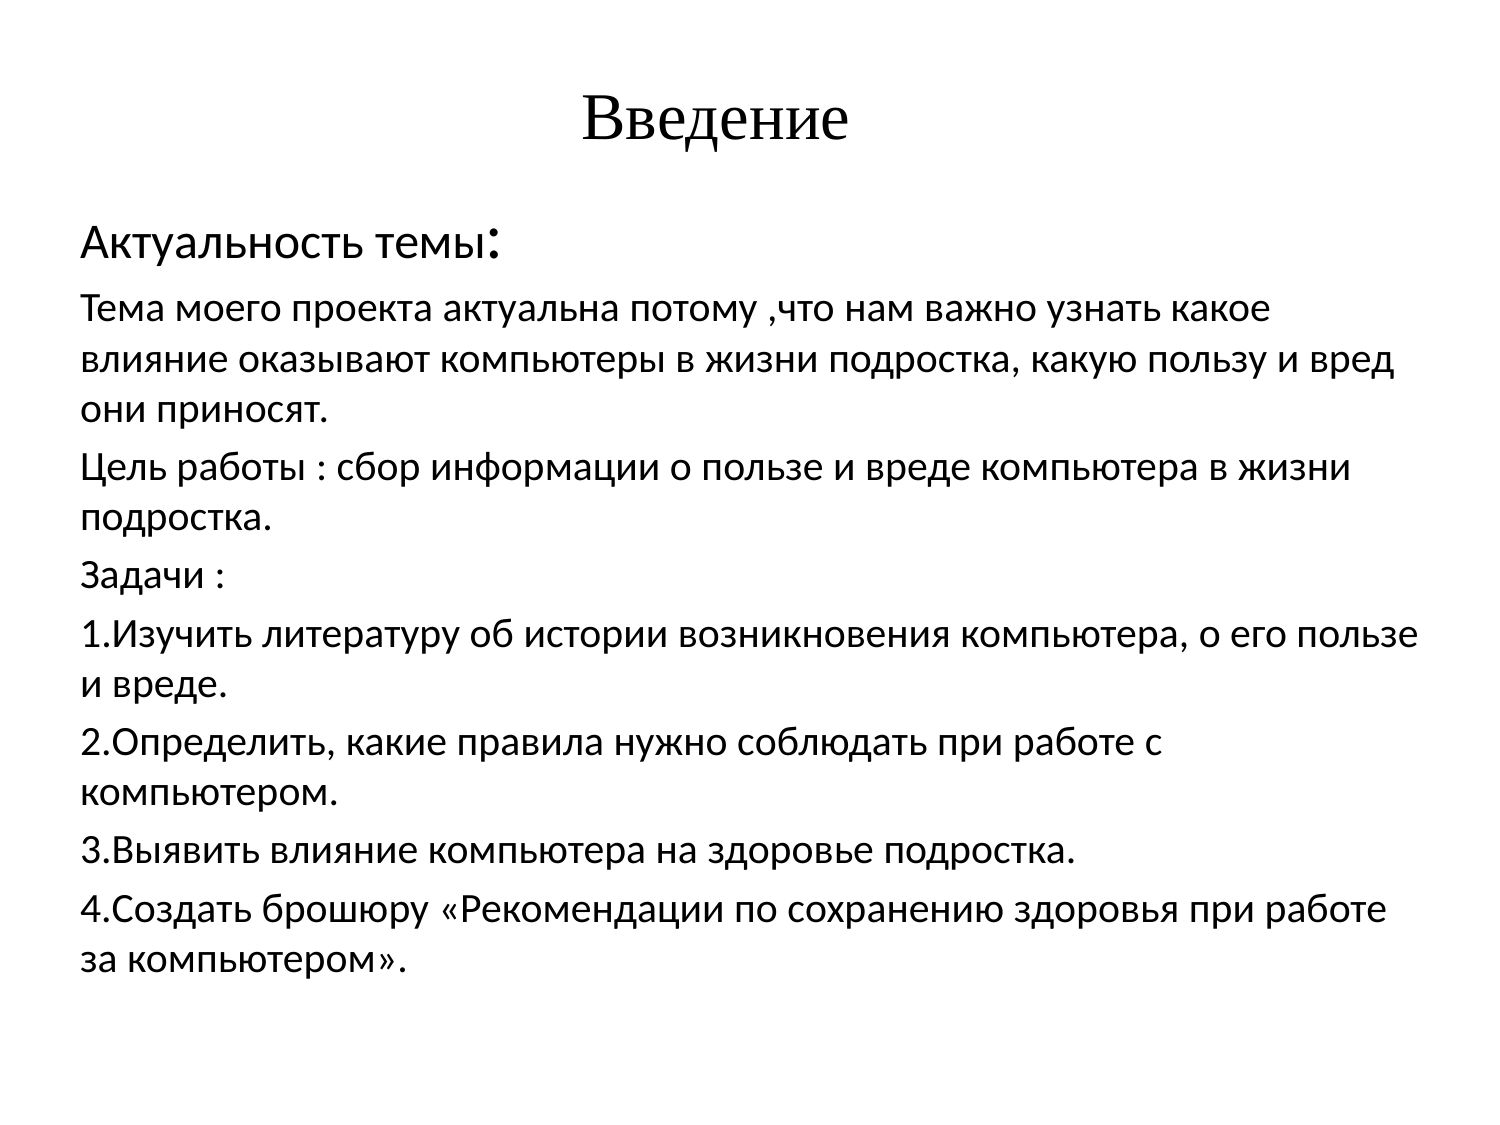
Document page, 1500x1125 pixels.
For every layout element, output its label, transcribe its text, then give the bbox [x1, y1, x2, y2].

title Введение [41, 19, 1392, 207]
list Актуальность темы: Тема моего проекта актуальна потому ,что нам важно узнать какое влияние оказывают компьютеры в жизни подростка, какую пользу и вред они приносят. Цель работы : сбор информации о пользе и вреде компьютера в жизни подростка. Задачи : 1.Изучить литературу об истории возникновения компьютера, о его пользе и вреде. 2.Определить, какие правила нужно соблюдать при работе с компьютером. 3.Выявить влияние компьютера на здоровье подростка. 4.Создать брошюру «Рекомендации по сохранению здоровья при работе за компьютером». [64, 184, 1436, 1035]
